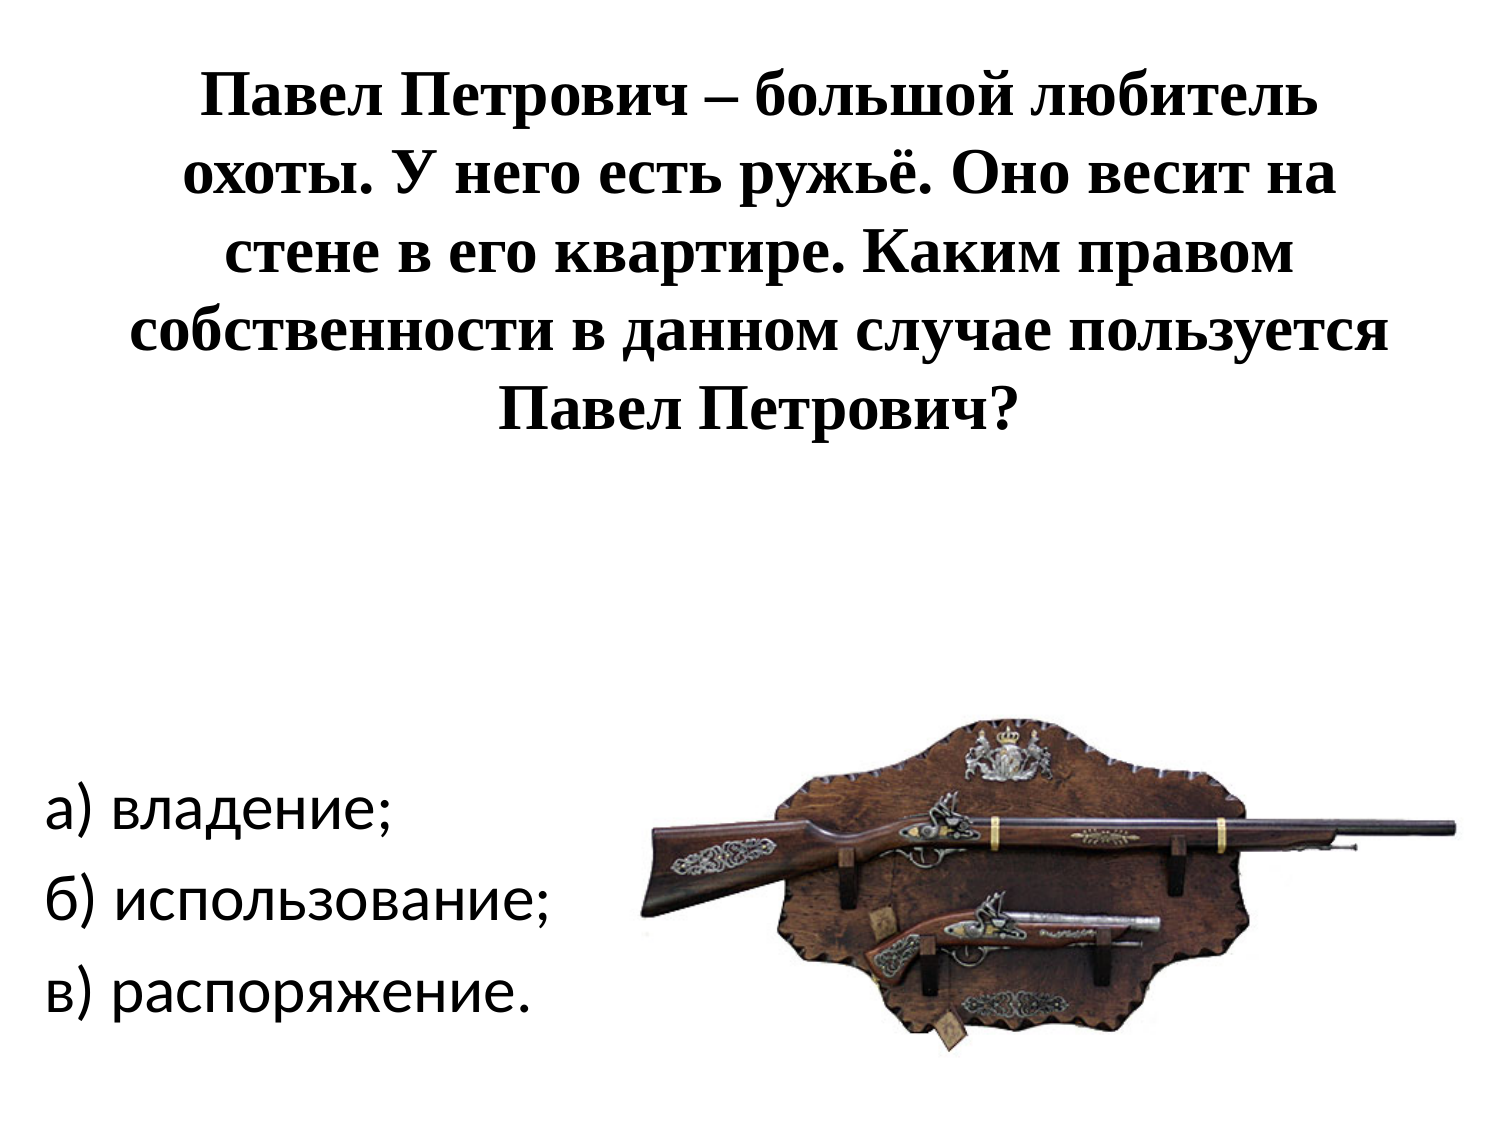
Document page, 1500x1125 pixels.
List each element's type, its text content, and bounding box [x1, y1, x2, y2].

list Павел Петрович – большой любитель охоты. У него есть ружьё. Оно весит на стене в его квартире. Каким правом собственности в данном случае пользуется Павел Петрович? а) владение; б) использование; в) распоряжение. [29, 42, 1436, 1035]
picture [619, 692, 1476, 1062]
